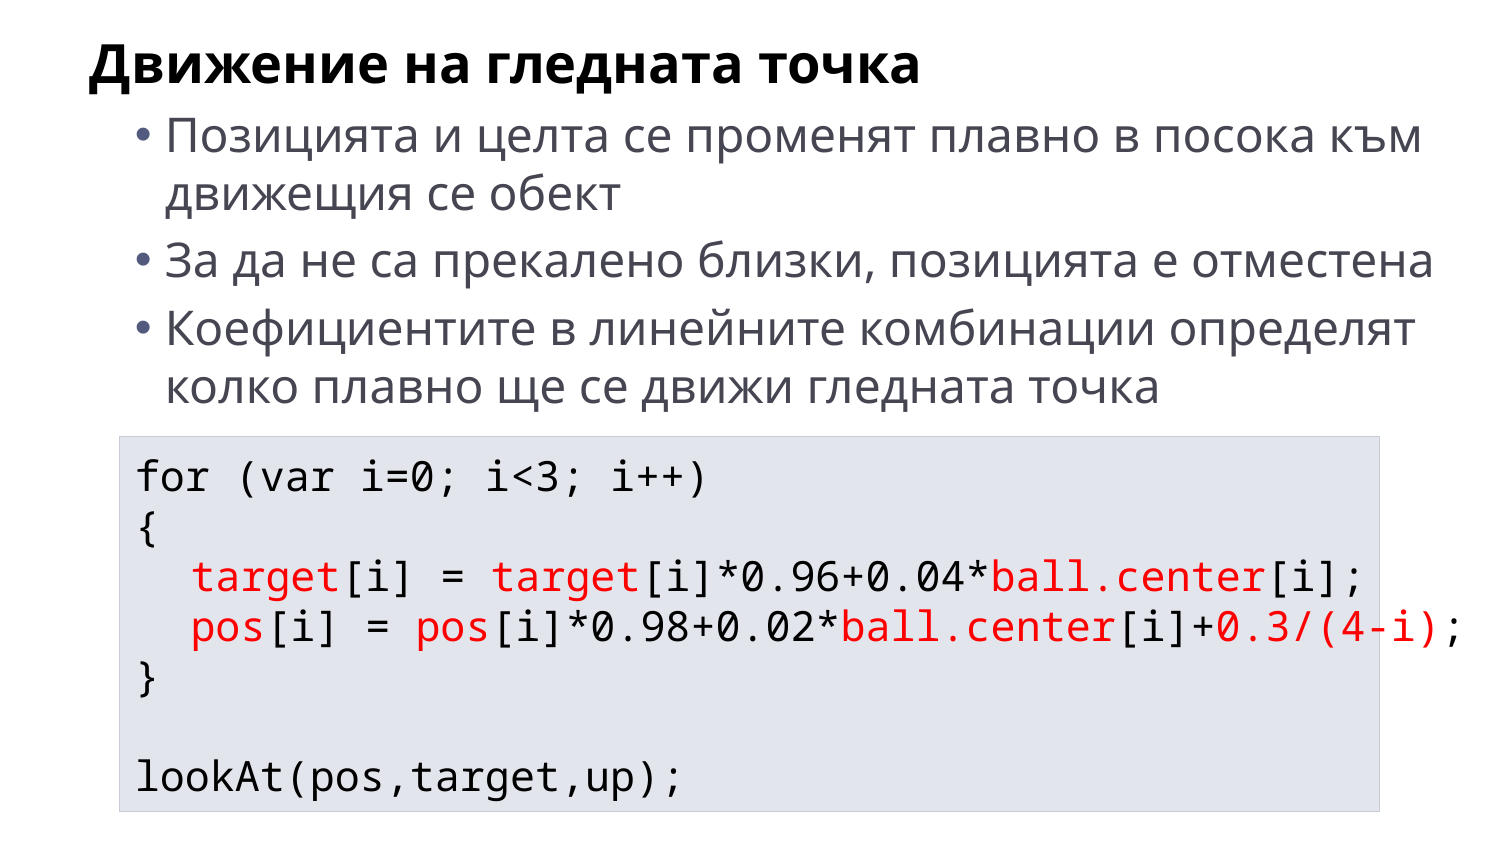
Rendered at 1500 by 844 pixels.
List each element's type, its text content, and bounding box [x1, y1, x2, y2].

list Движение на гледната точка Позицията и целта се променят плавно в посока към движещия се обект За да не са прекалено близки, позицията е отместена Коефициентите в линейните комбинации определят колко плавно ще се движи гледната точка [75, 21, 1475, 835]
text_box for (var i=0; i<3; i++) { target[i] = target[i]*0.96+0.04*ball.center[i]; pos[i] = pos[i]*0.98+0.02*ball.center[i]+0.3/(4-i); } lookAt(pos,target,up); [119, 436, 1380, 812]
